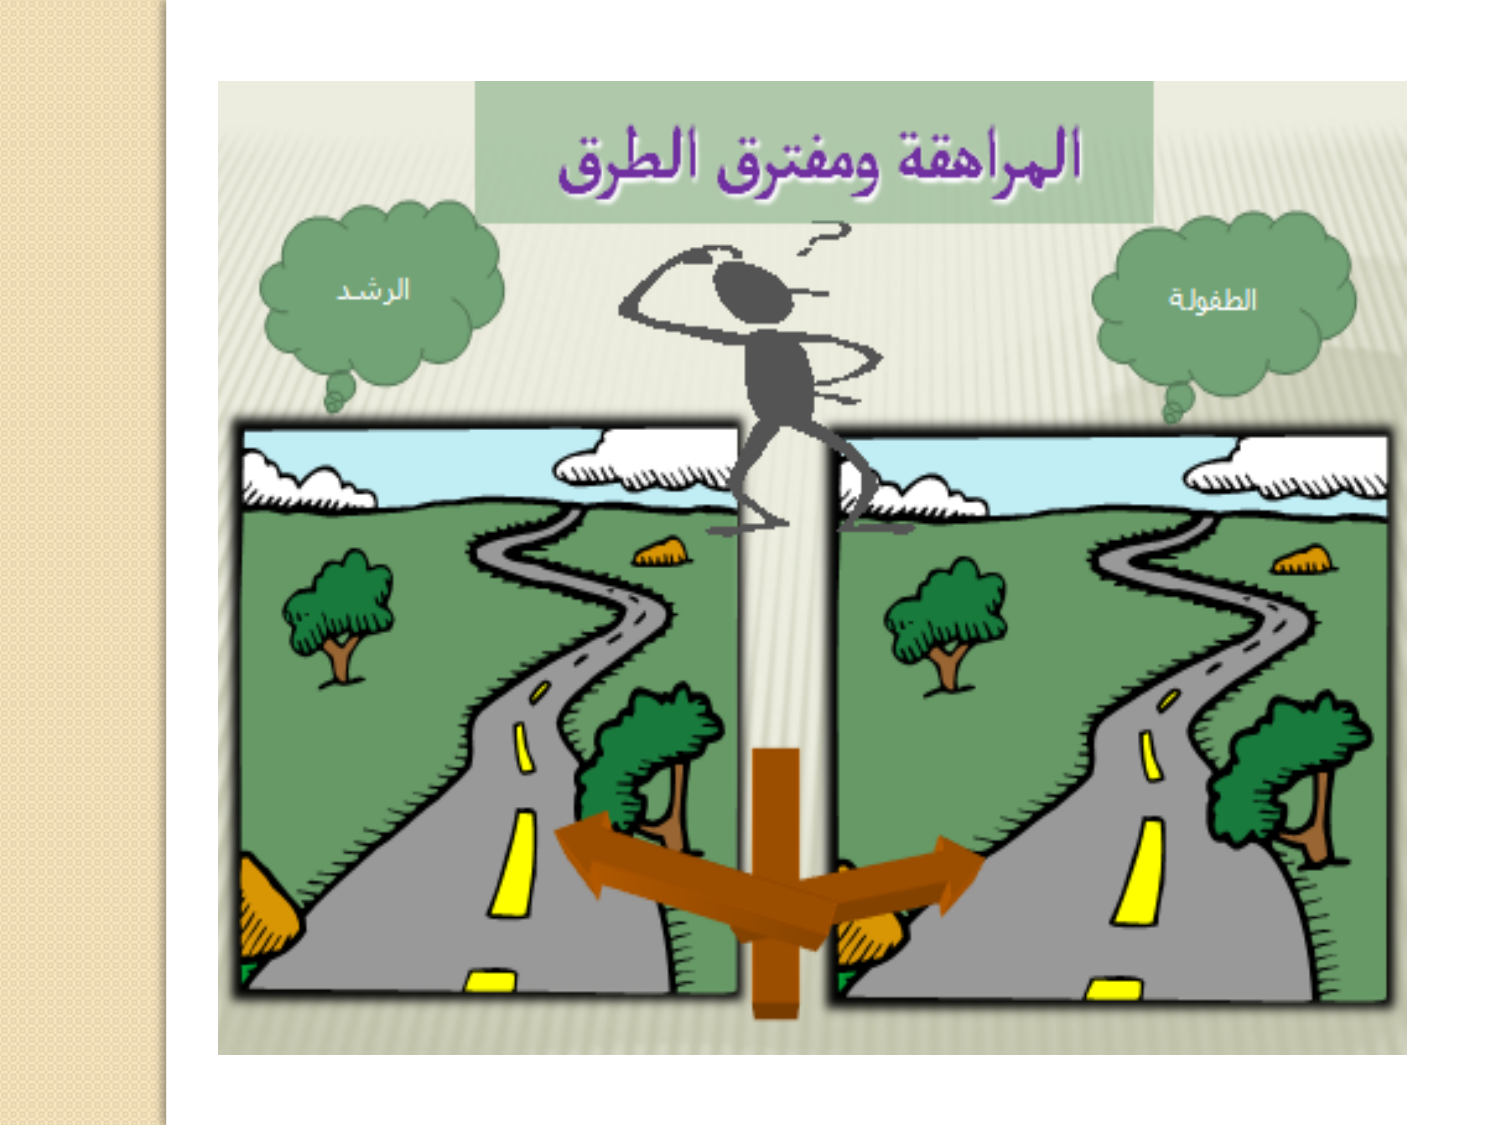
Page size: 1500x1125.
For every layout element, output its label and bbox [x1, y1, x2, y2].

picture [218, 81, 1407, 1055]
